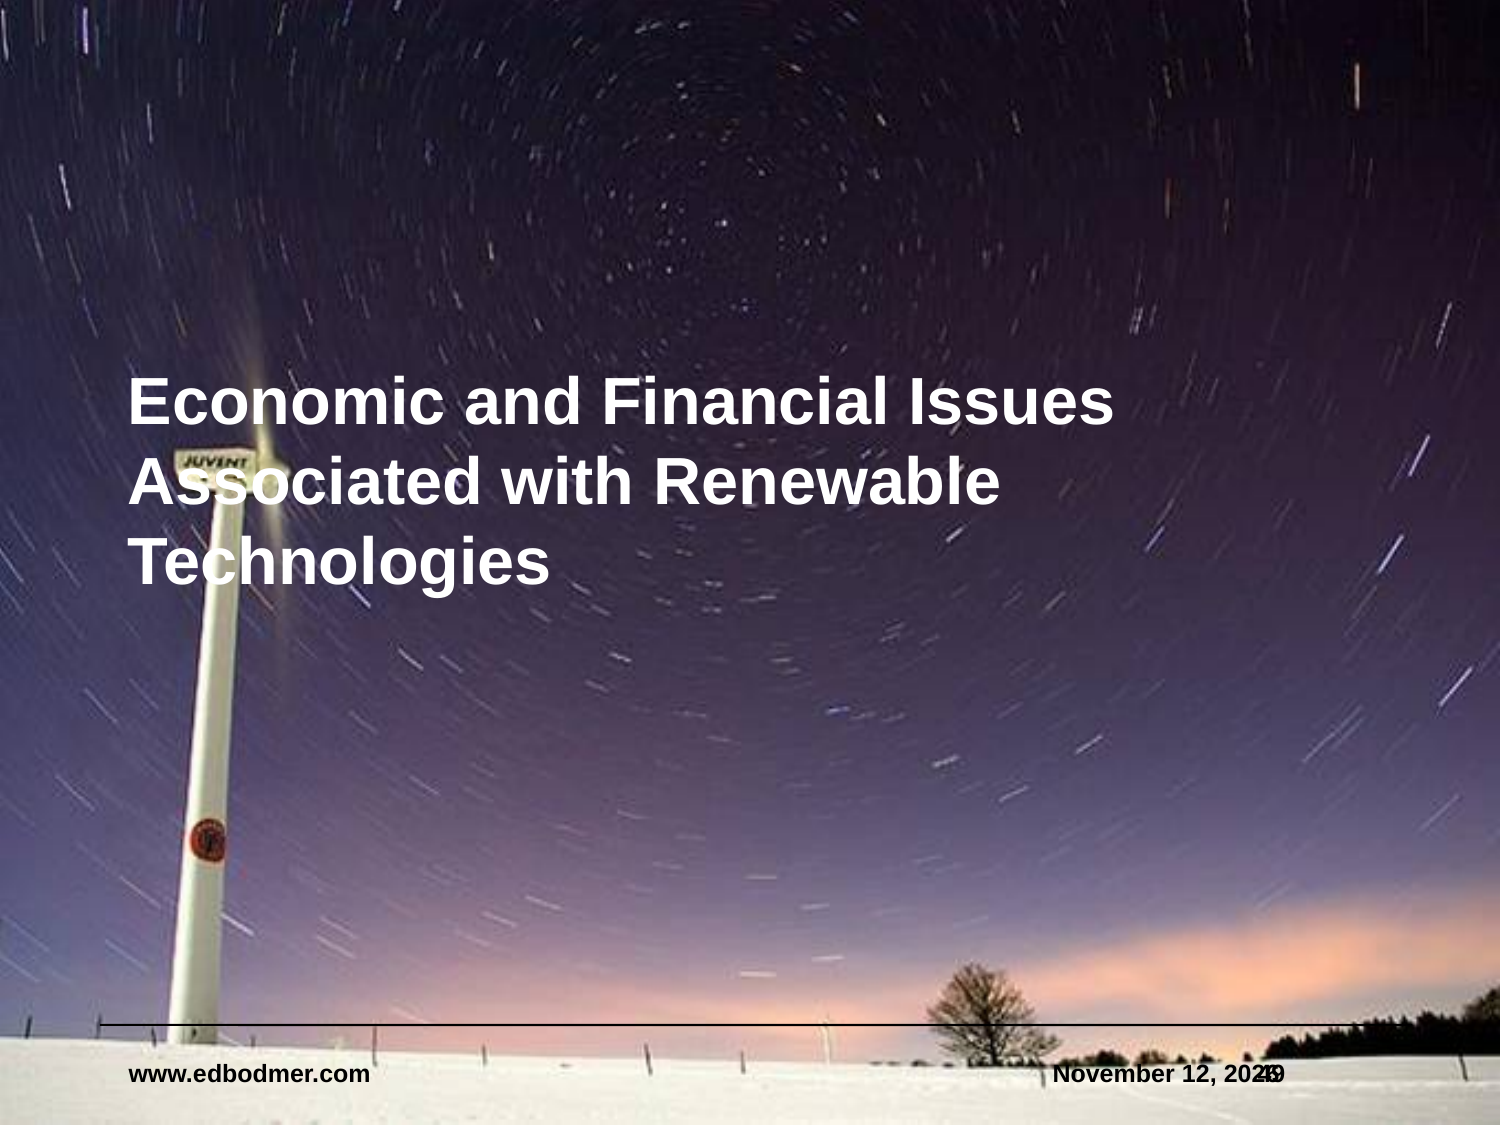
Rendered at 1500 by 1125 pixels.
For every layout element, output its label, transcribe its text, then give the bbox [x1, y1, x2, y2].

title Economic and Financial Issues Associated with Renewable Technologies [112, 349, 1388, 592]
picture [0, 0, 1500, 1125]
